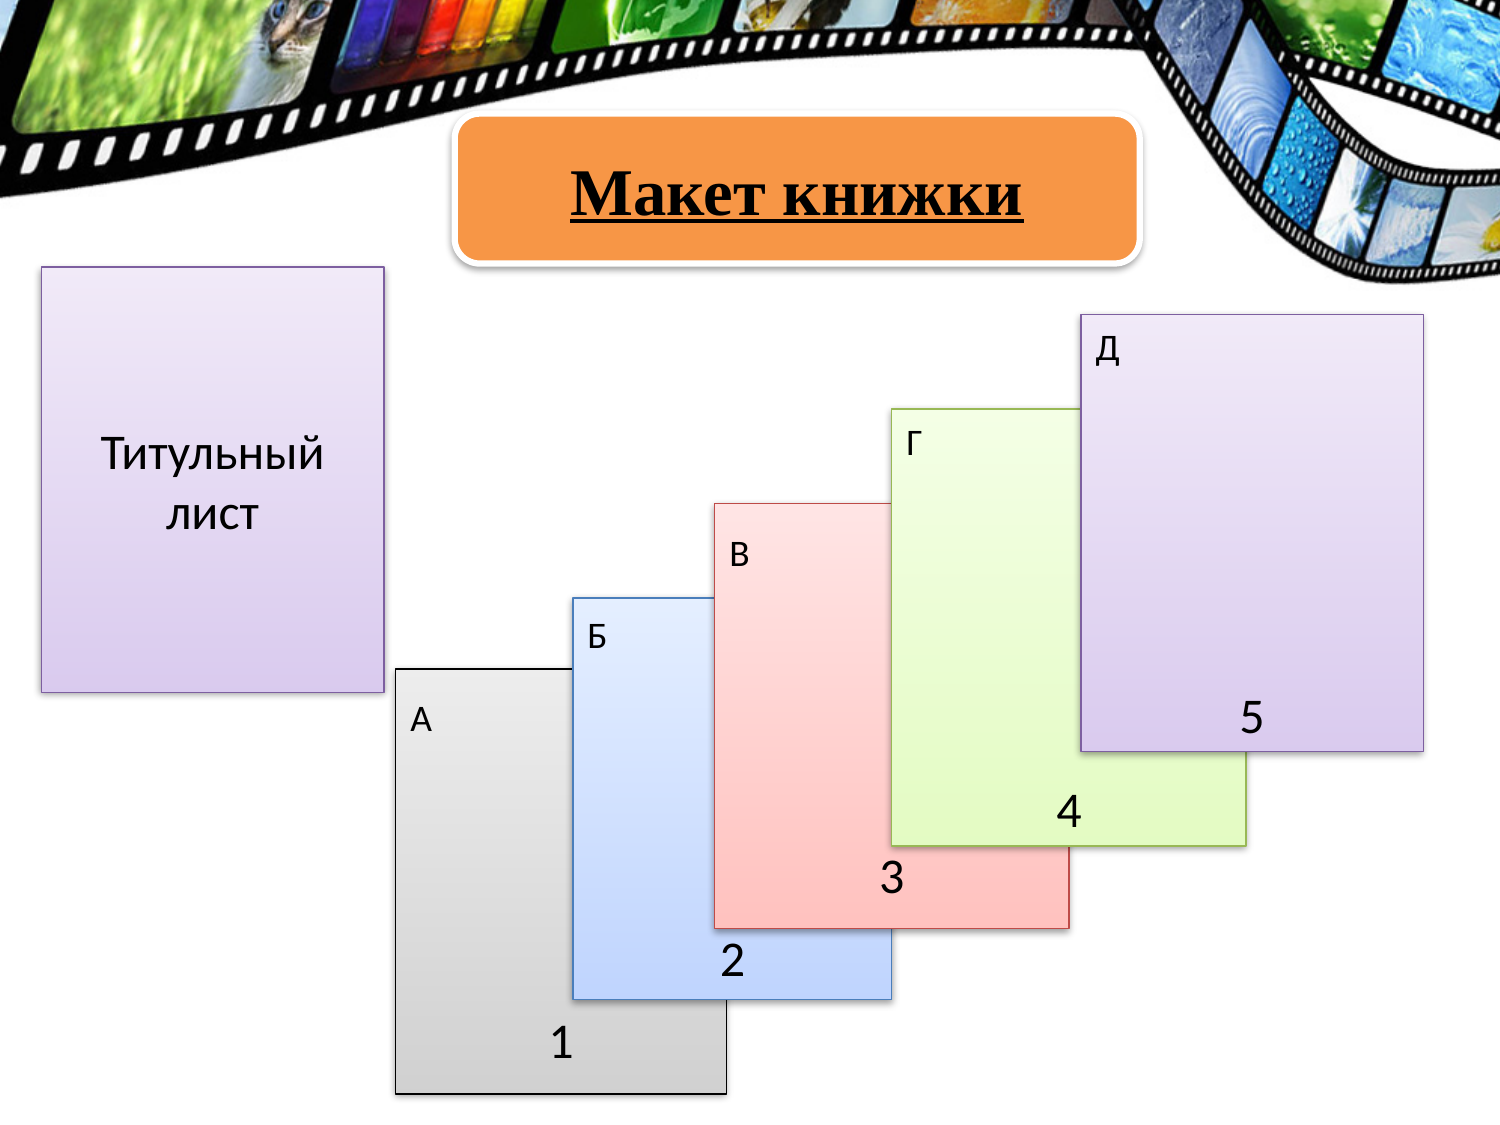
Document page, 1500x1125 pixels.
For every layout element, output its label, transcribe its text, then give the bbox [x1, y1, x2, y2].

text_box Д 5 [1080, 314, 1424, 752]
text_box Макет книжки [451, 110, 1143, 267]
text_box А 1 [395, 668, 727, 1095]
text_box Титульный лист [41, 266, 385, 693]
text_box В 3 [714, 503, 1070, 929]
text_box Б 2 [572, 597, 892, 1000]
text_box Г 4 [891, 408, 1247, 847]
picture [0, 0, 1500, 1125]
